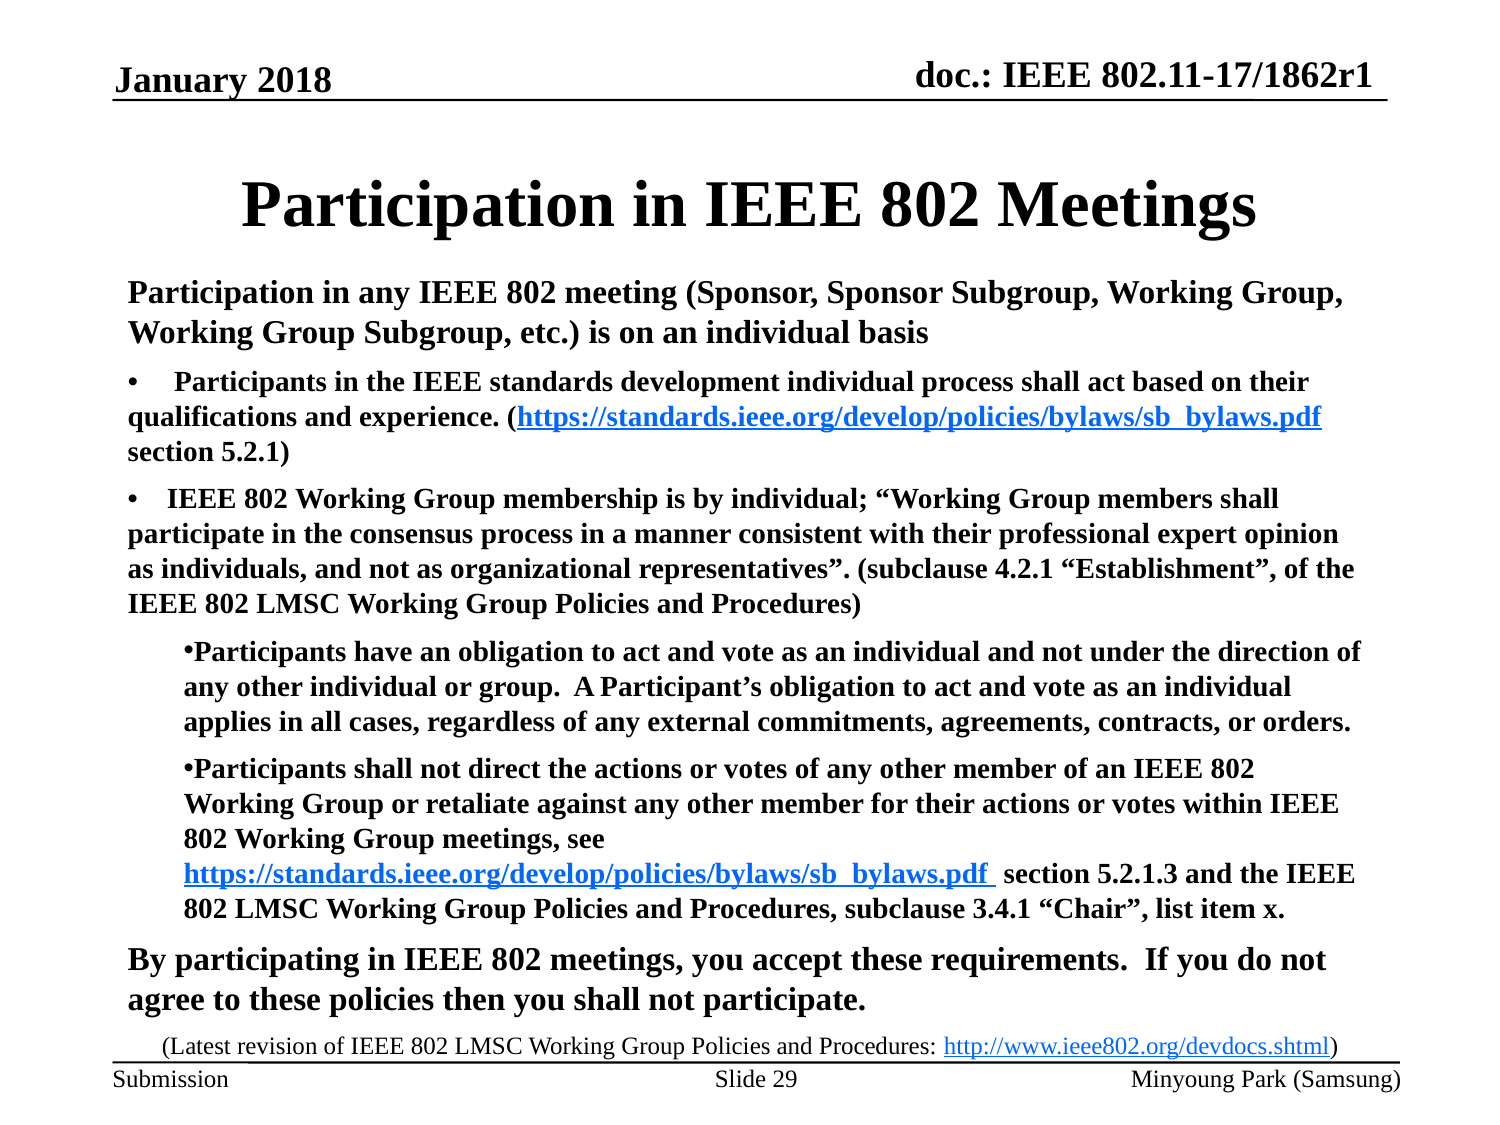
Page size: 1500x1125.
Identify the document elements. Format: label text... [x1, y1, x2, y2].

list Participation in any IEEE 802 meeting (Sponsor, Sponsor Subgroup, Working Group, Working Group Subgroup, etc.) is on an individual basis • Participants in the IEEE standards development individual process shall act based on their qualifications and experience. (https://standards.ieee.org/develop/policies/bylaws/sb_bylaws.pdfsection 5.2.1) • IEEE 802 Working Group membership is by individual; “Working Group members shall participate in the consensus process in a manner consistent with their professional expert opinion as individuals, and not as organizational representatives”. (subclause 4.2.1 “Establishment”, of the IEEE 802 LMSC Working Group Policies and Procedures) Participants have an obligation to act and vote as an individual and not under the direction of any other individual or group. A Participant’s obligation to act and vote as an individual applies in all cases, regardless of any external commitments, agreements, contracts, or orders. Participants shall not direct the actions or votes of any other member of an IEEE 802 Working Group or retaliate against any other member for their actions or votes within IEEE 802 Working Group meetings, see https://standards.ieee.org/develop/policies/bylaws/sb_bylaws.pdf section 5.2.1.3 and the IEEE 802 LMSC Working Group Policies and Procedures, subclause 3.4.1 “Chair”, list item x. By participating in IEEE 802 meetings, you accept these requirements. If you do not agree to these policies then you shall not participate. (Latest revision of IEEE 802 LMSC Working Group Policies and Procedures: http://www.ieee802.org/devdocs.shtml) [112, 262, 1388, 1063]
title Participation in IEEE 802 Meetings [112, 112, 1388, 262]
footer Minyoung Park (Samsung) [949, 1061, 1402, 1093]
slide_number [114, 54, 335, 101]
slide_number Slide 29 [712, 1061, 800, 1093]
